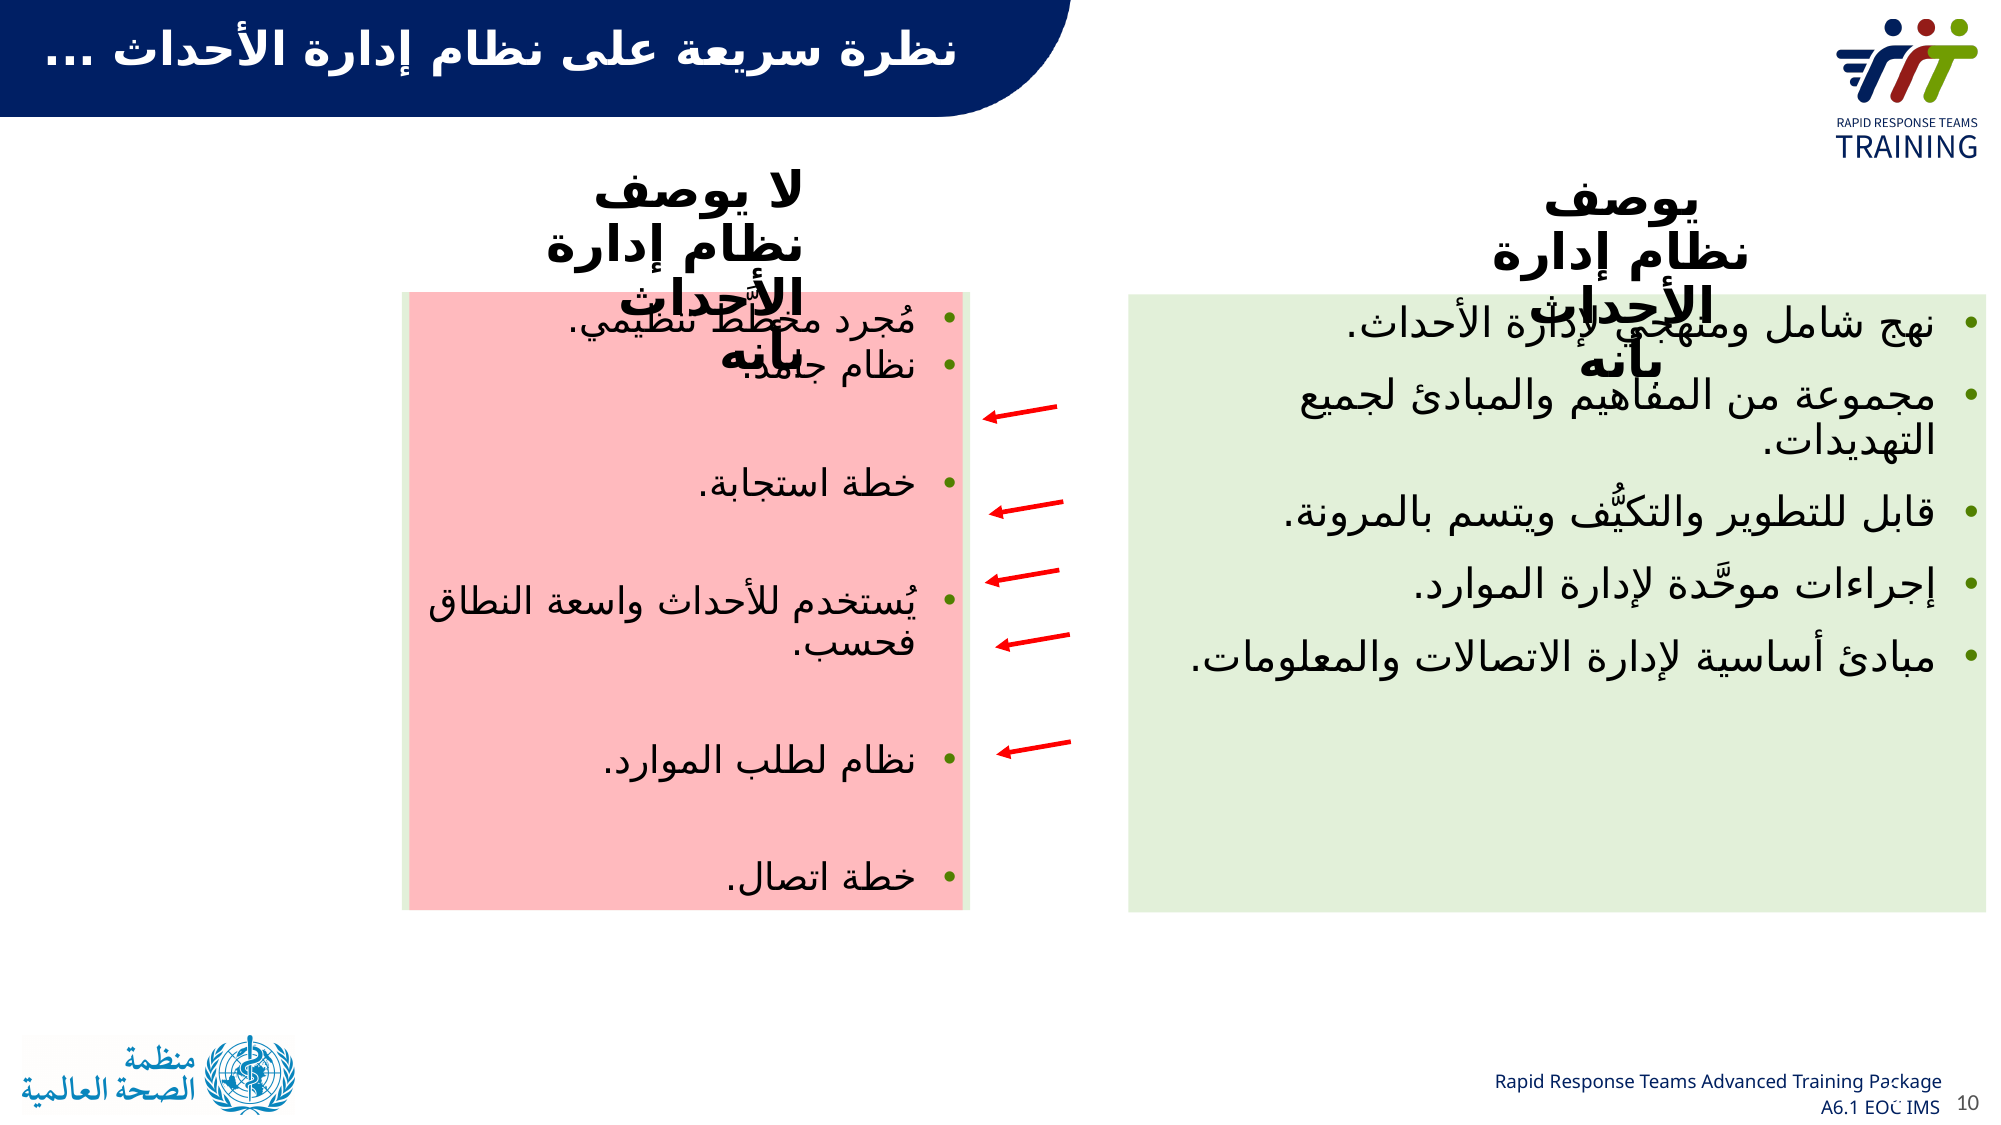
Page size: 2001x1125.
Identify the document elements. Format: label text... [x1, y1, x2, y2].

text_box [995, 634, 1070, 652]
text_box [984, 569, 1060, 587]
text_box [982, 406, 1057, 424]
slide_number 10 [1882, 1037, 1930, 1092]
text_box لا يوصف نظام إدارة الأحداث بأنه [523, 156, 814, 291]
text_box يوصف نظام إدارة الأحداث بأنه [1473, 164, 1771, 396]
picture [0, 0, 1072, 117]
list نهج شامل ومنهجي لإدارة الأحداث. مجموعة من المفاهيم والمبادئ لجميع التهديدات. قابل للتطوير والتكيُّف ويتسم بالمرونة. إجراءات موحَّدة لإدارة الموارد. مبادئ أساسية لإدارة الاتصالات والمعلومات. [1127, 293, 1987, 913]
text_box [996, 741, 1071, 759]
picture [1835, 19, 1978, 167]
title نظرة سريعة على نظام إدارة الأحداث ... [30, 0, 967, 100]
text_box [401, 291, 971, 911]
text_box [988, 501, 1064, 519]
picture [252, 1050, 258, 1059]
picture [22, 1035, 295, 1115]
